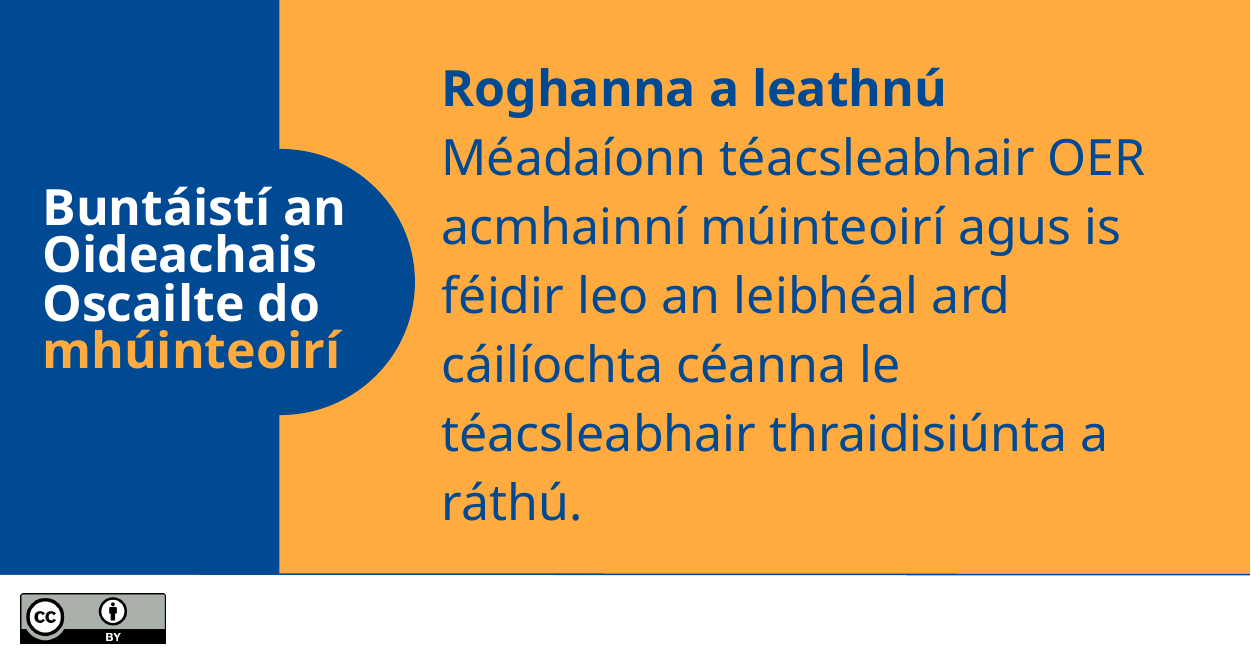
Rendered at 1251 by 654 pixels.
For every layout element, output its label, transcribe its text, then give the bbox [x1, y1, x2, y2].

text_box Roghanna a leathnú Méadaíonn téacsleabhair OER acmhainní múinteoirí agus is féidir leo an leibhéal ard cáilíochta céanna le téacsleabhair thraidisiúnta a ráthú. [426, 32, 1233, 546]
text_box [368, 181, 415, 383]
text_box [0, 582, 1250, 654]
text_box [0, 0, 280, 573]
text_box Buntáistí an Oideachais Oscailte do mhúinteoirí [27, 171, 368, 394]
text_box [207, 394, 353, 416]
text_box [206, 148, 355, 171]
picture [20, 592, 166, 645]
